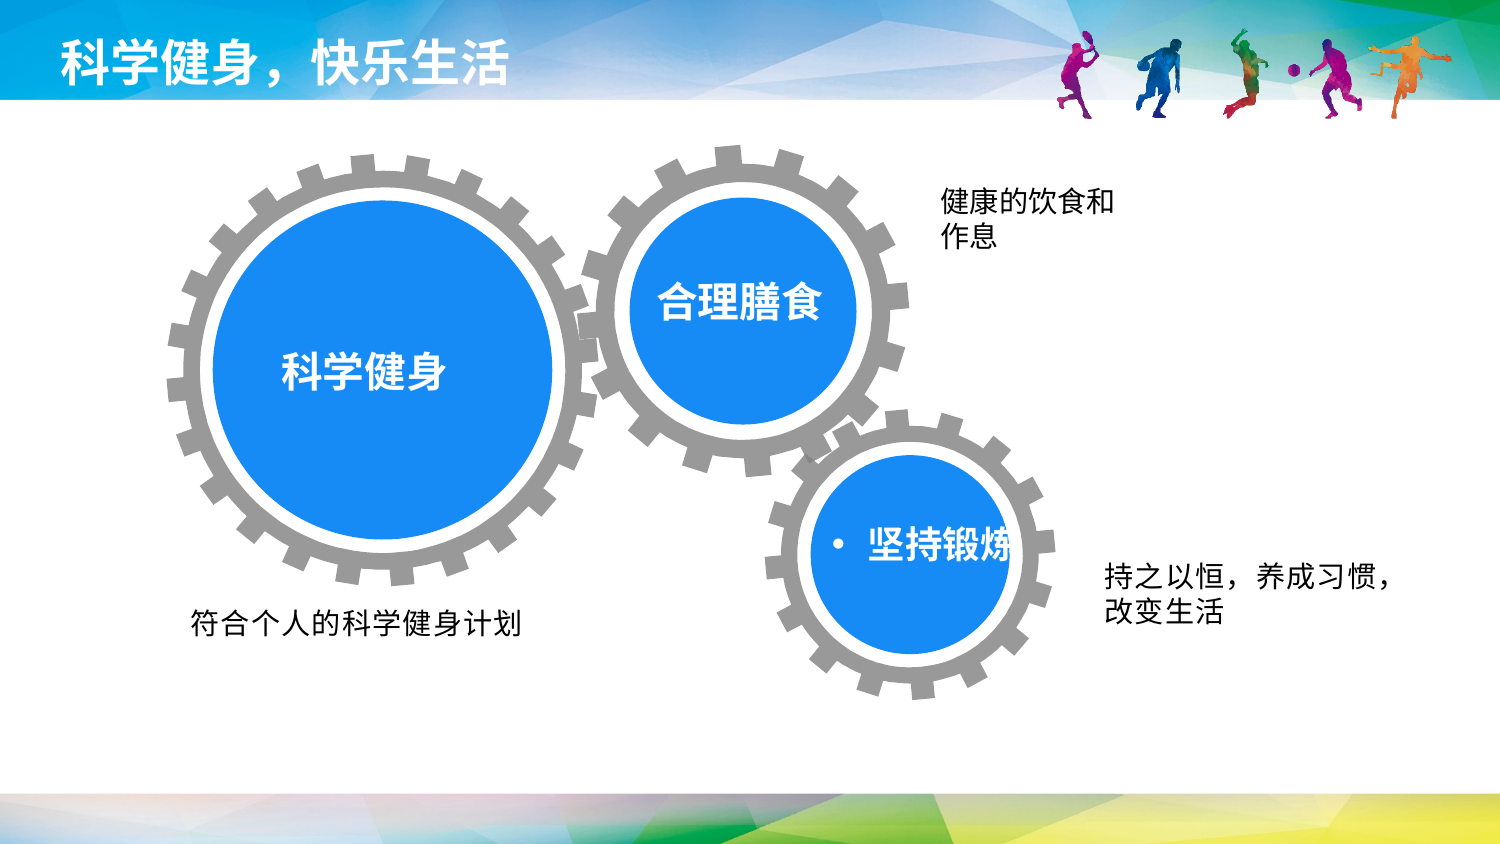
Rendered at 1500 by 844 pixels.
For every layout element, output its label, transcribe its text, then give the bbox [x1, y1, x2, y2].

text_box [251, 187, 275, 198]
text_box [166, 269, 207, 465]
text_box [281, 154, 484, 198]
text_box [557, 273, 599, 471]
text_box [627, 430, 832, 478]
text_box [830, 409, 1012, 453]
text_box 科学健身，快乐生活 [46, 24, 526, 99]
text_box [199, 480, 207, 496]
text_box [840, 663, 988, 701]
text_box 符合个人的科学健身计划 [175, 597, 755, 648]
picture [0, 794, 1500, 844]
text_box [860, 221, 910, 427]
text_box [812, 662, 836, 674]
text_box [577, 195, 627, 400]
text_box 持之以恒，养成习惯，改变生活 [1089, 550, 1436, 636]
picture [317, 0, 1500, 119]
text_box [1043, 583, 1053, 608]
text_box [764, 453, 808, 633]
text_box [1043, 529, 1056, 554]
text_box 健康的饮食和作息 [925, 175, 1139, 288]
text_box [494, 548, 506, 553]
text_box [810, 454, 1040, 655]
text_box [557, 242, 566, 261]
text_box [629, 197, 857, 425]
text_box [282, 548, 473, 587]
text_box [212, 200, 554, 540]
text_box [652, 144, 859, 196]
